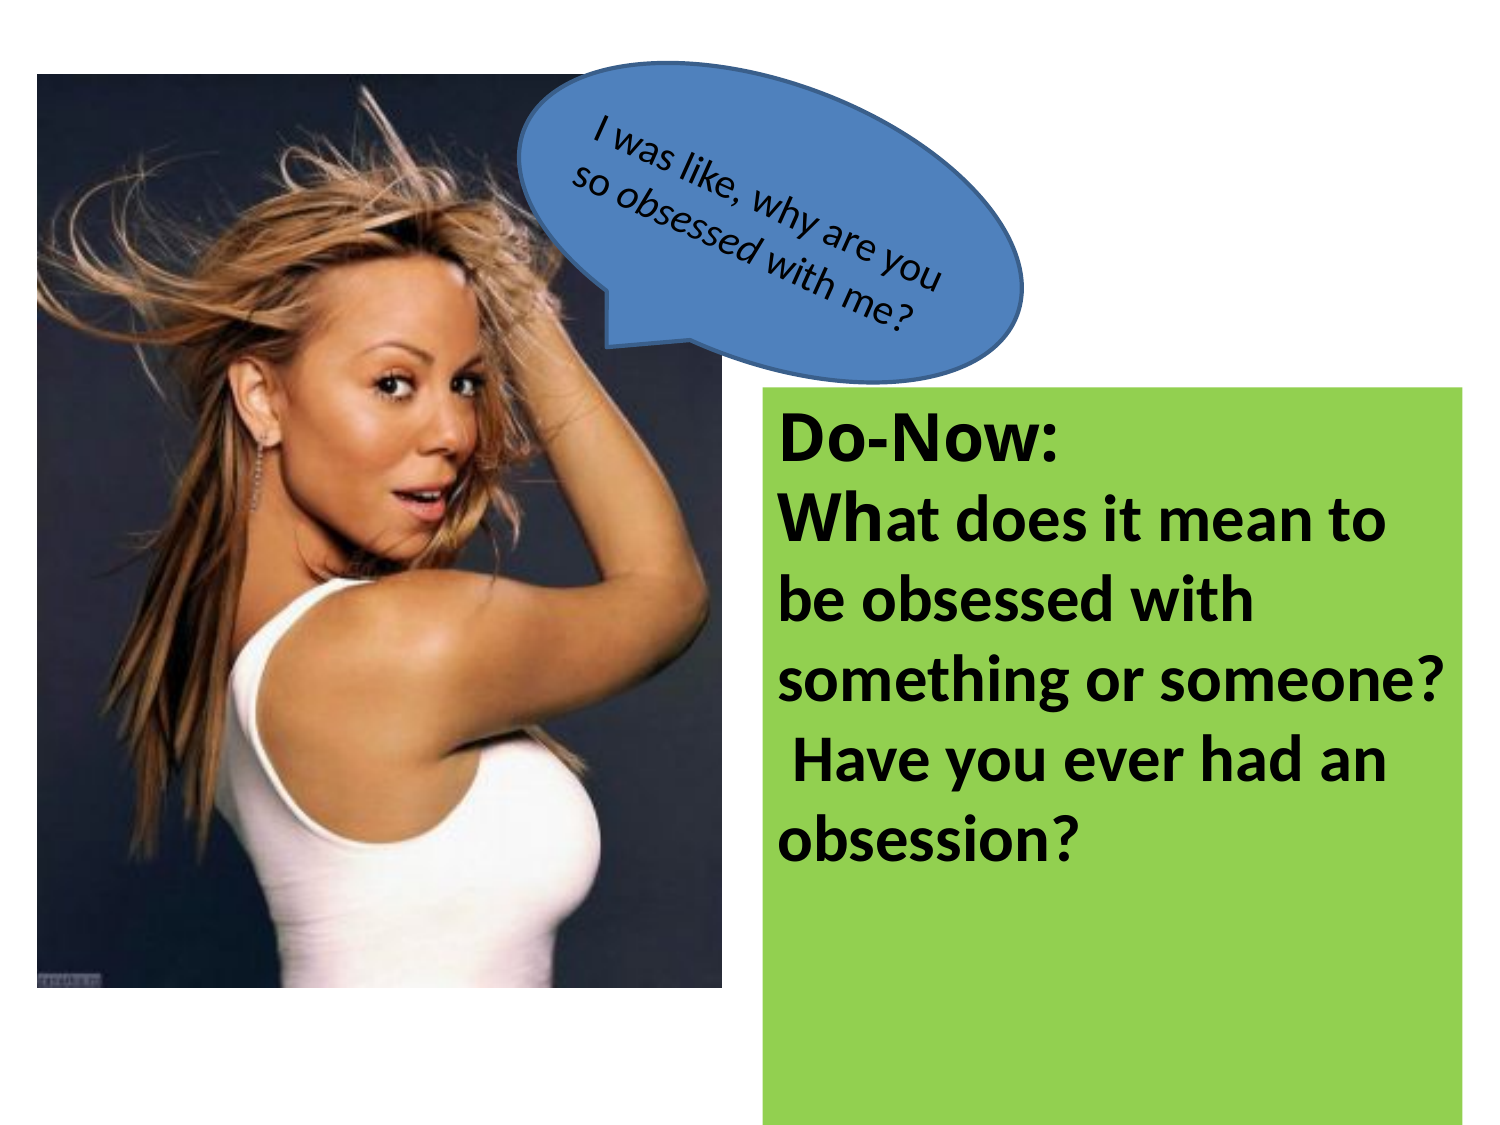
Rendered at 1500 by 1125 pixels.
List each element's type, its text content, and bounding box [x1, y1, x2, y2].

text_box [587, 60, 1024, 385]
picture [37, 74, 723, 988]
text_box I was like, why are you so obsessed with me? [726, 145, 997, 372]
text_box Do-Now: What does it mean to be obsessed with something or someone? Have you ever had an obsession? [762, 387, 1463, 1125]
